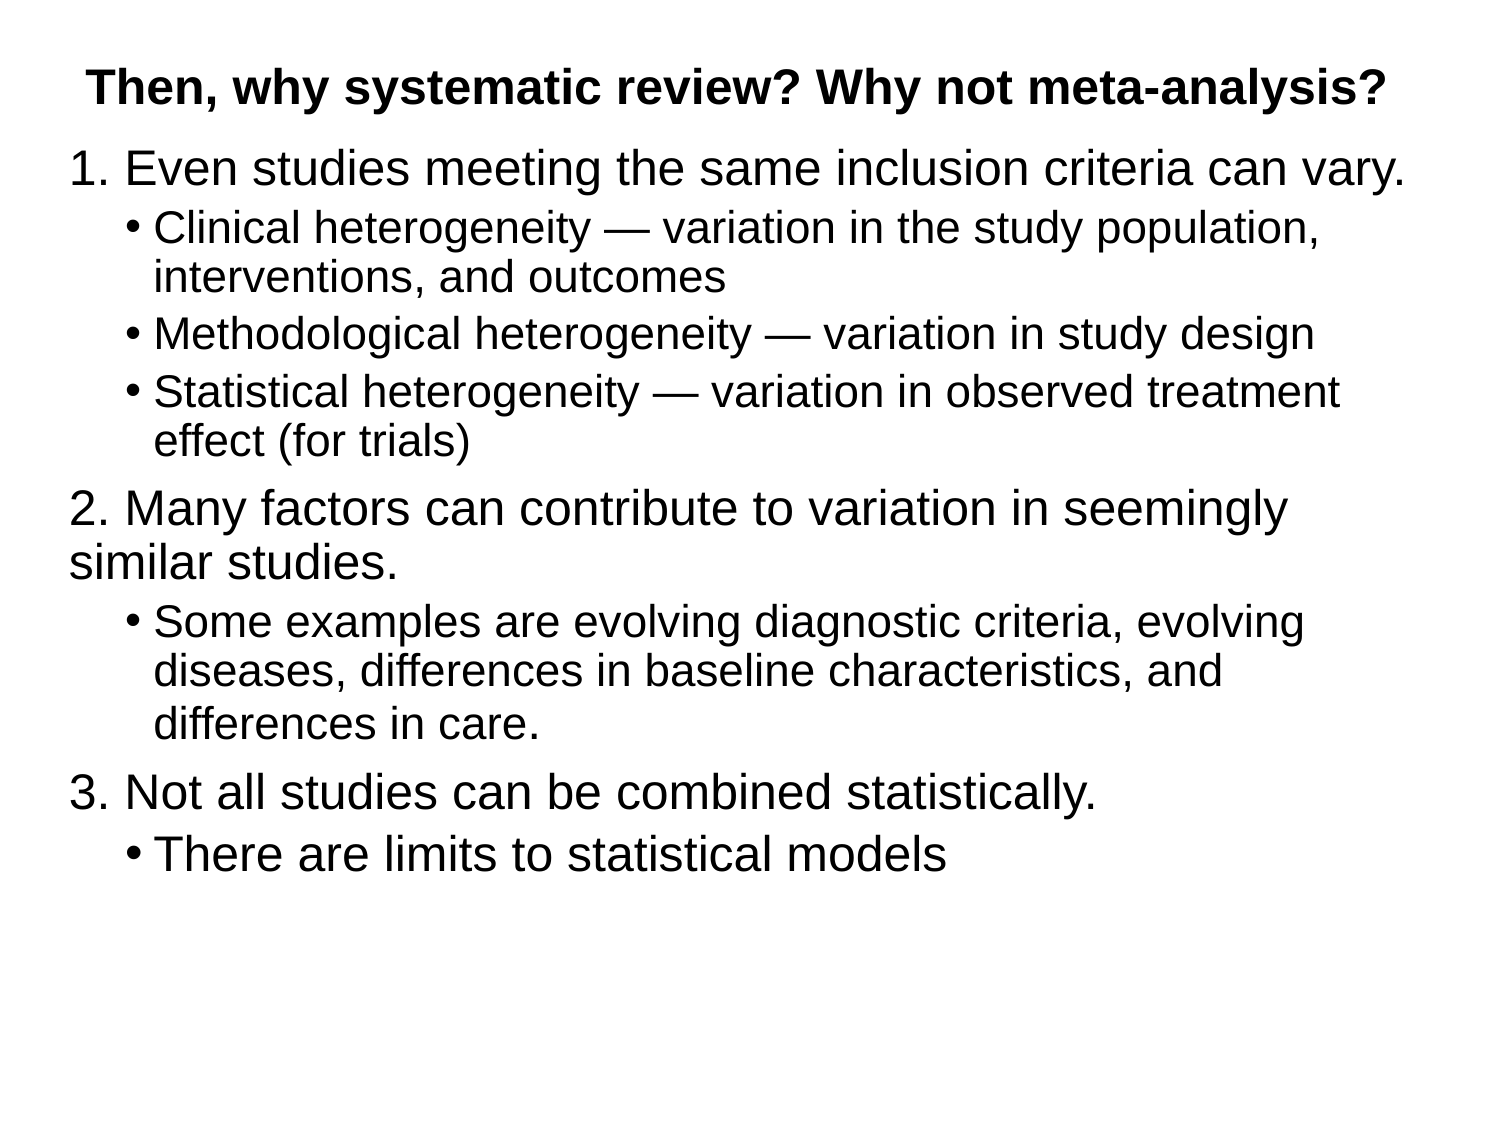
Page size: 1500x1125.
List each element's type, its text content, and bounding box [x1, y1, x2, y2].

title Then, why systematic review? Why not meta-analysis? [70, 37, 1443, 134]
list 1. Even studies meeting the same inclusion criteria can vary. Clinical heterogeneity — variation in the study population, interventions, and outcomes Methodological heterogeneity — variation in study design Statistical heterogeneity — variation in observed treatment effect (for trials) 2. Many factors can contribute to variation in seemingly similar studies. Some examples are evolving diagnostic criteria, evolving diseases, differences in baseline characteristics, and differences in care. 3. Not all studies can be combined statistically. There are limits to statistical models [53, 134, 1459, 1060]
